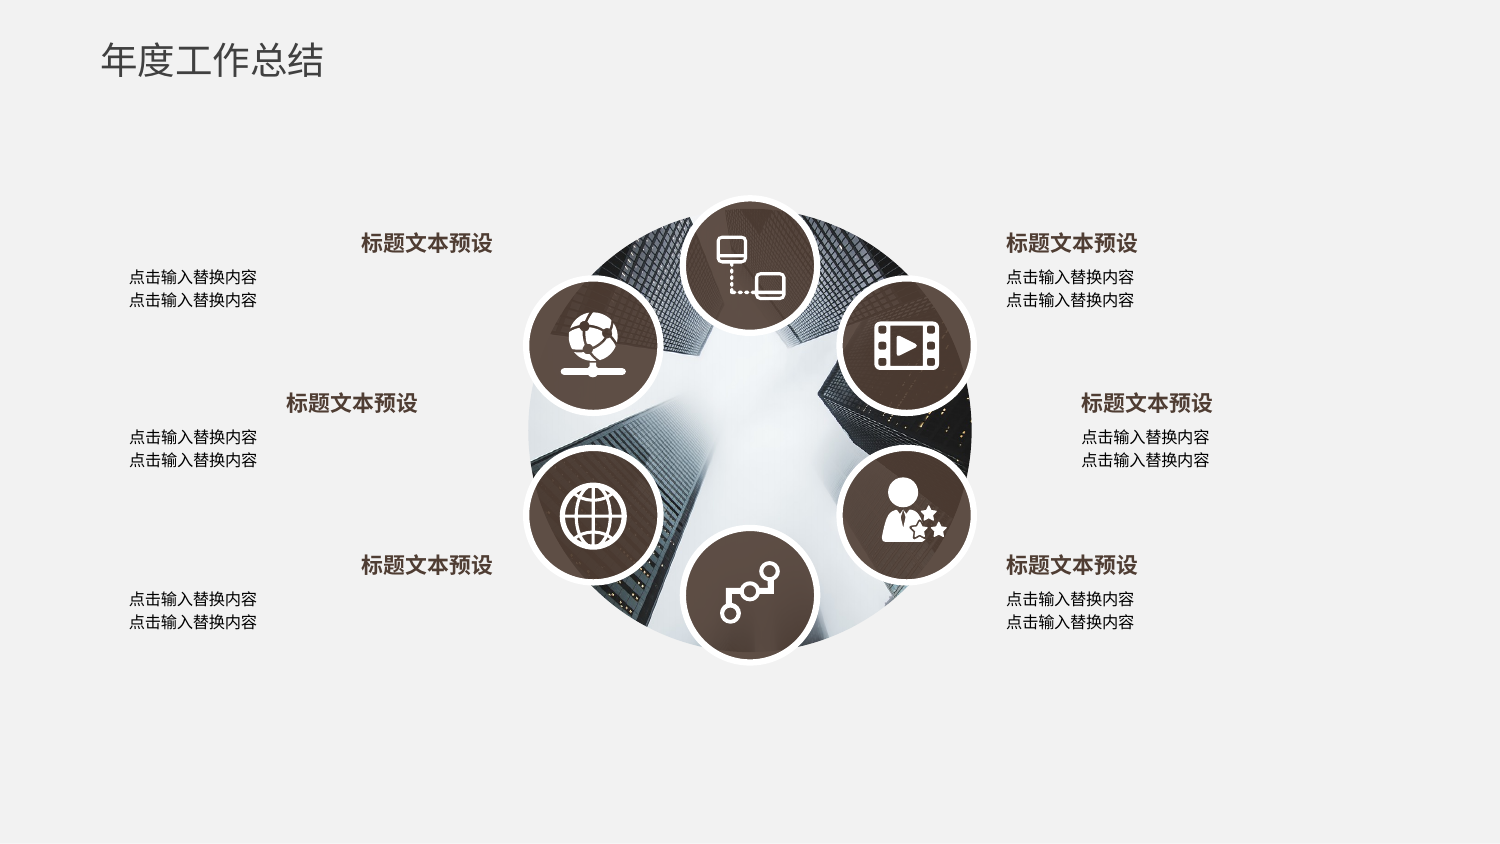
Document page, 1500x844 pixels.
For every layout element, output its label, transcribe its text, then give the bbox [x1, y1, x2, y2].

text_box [128, 228, 1372, 632]
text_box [525, 640, 975, 663]
text_box 年度工作总结 [100, 28, 450, 91]
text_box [525, 198, 975, 227]
